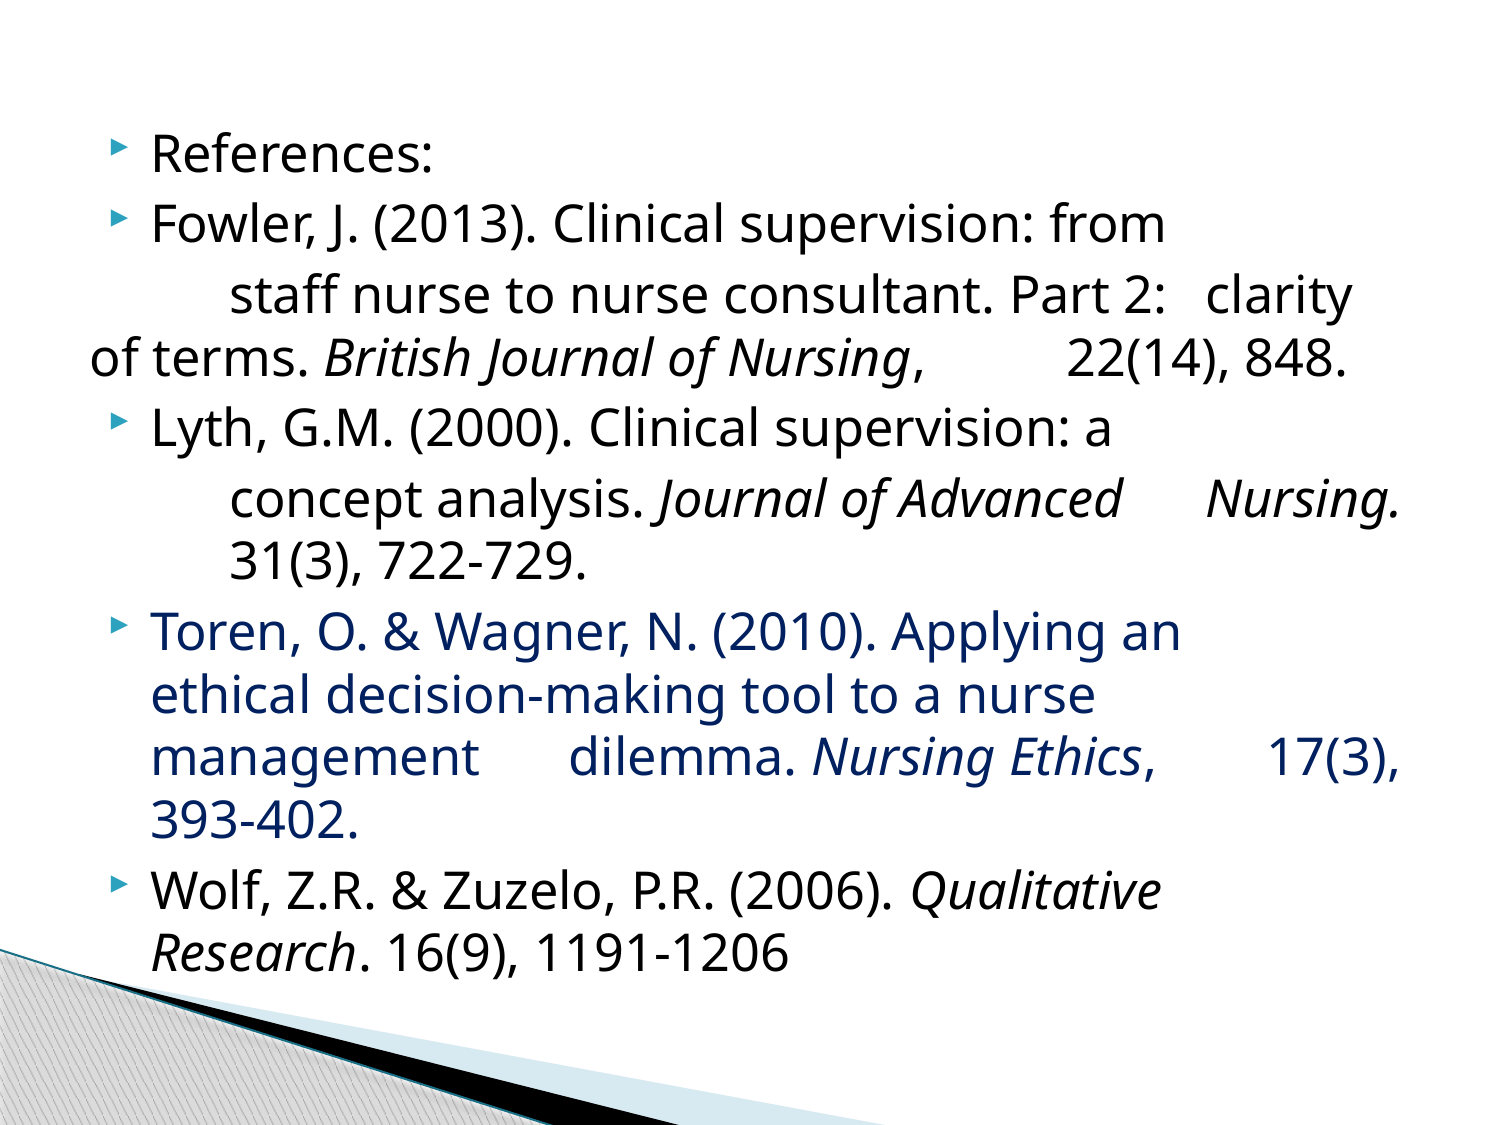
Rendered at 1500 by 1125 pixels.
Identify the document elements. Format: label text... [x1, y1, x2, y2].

list References: Fowler, J. (2013). Clinical supervision: from staff nurse to nurse consultant. Part 2: clarity of terms. British Journal of Nursing, 22(14), 848. Lyth, G.M. (2000). Clinical supervision: a concept analysis. Journal of Advanced Nursing. 31(3), 722-729. Toren, O. & Wagner, N. (2010). Applying an ethical decision-making tool to a nurse management dilemma. Nursing Ethics, 17(3), 393-402. Wolf, Z.R. & Zuzelo, P.R. (2006). Qualitative Research. 16(9), 1191-1206 [75, 112, 1425, 1005]
